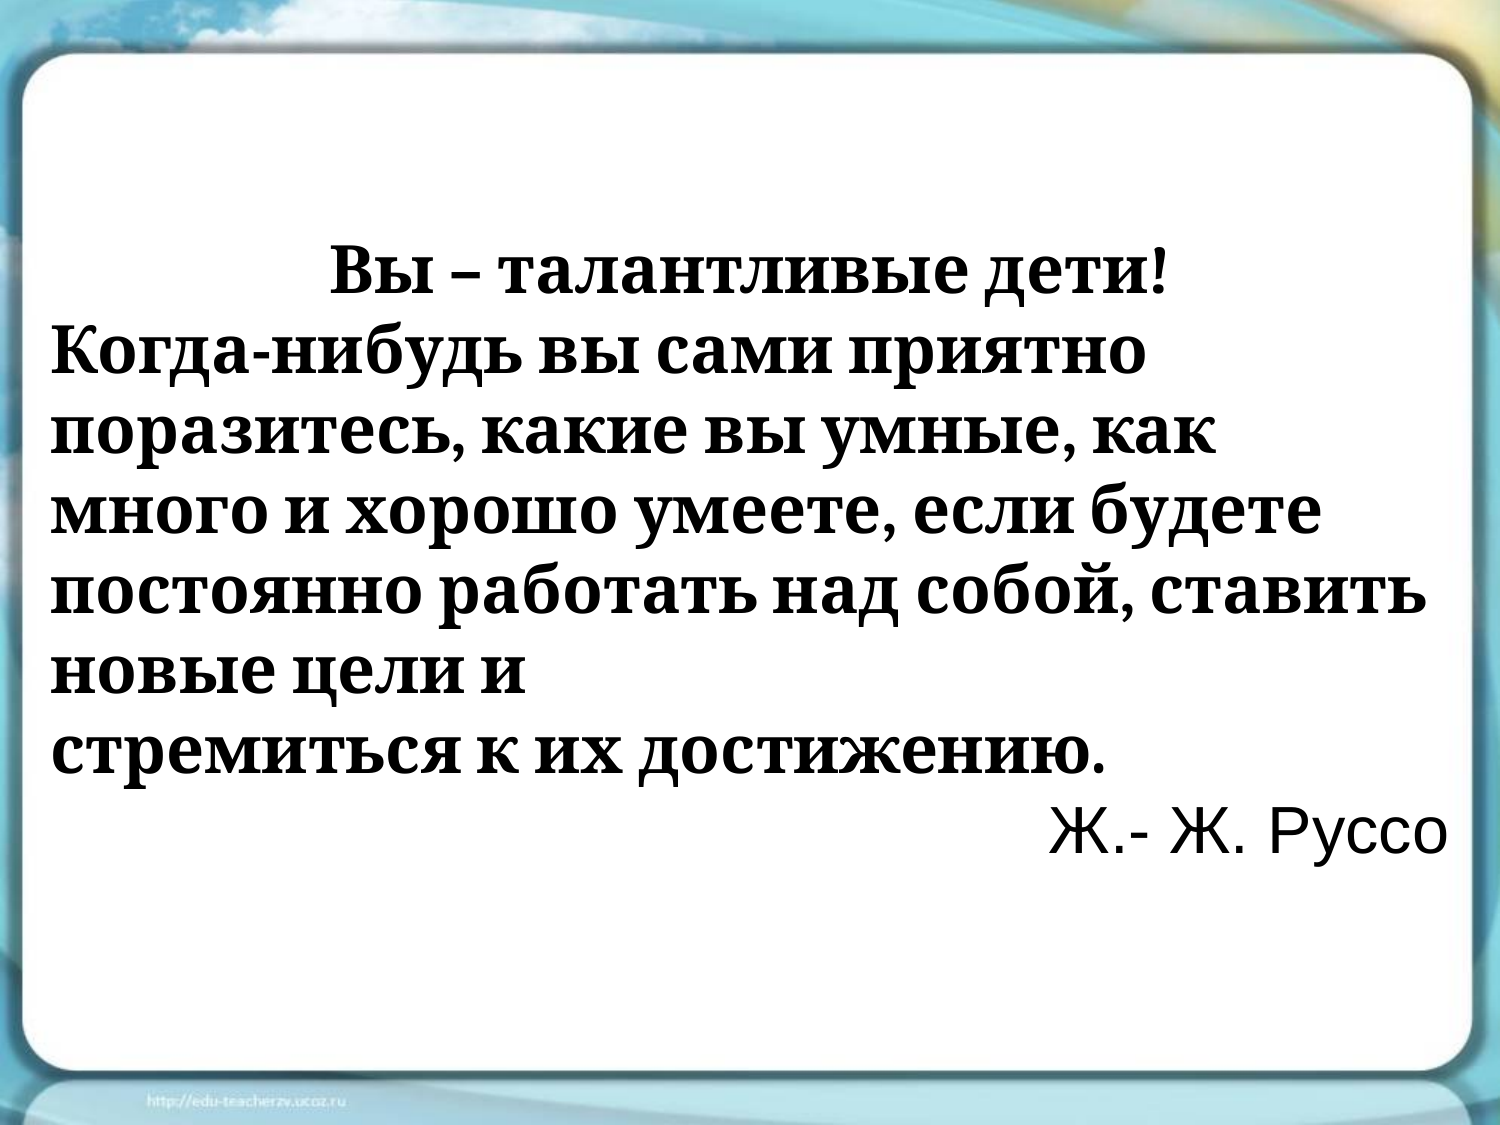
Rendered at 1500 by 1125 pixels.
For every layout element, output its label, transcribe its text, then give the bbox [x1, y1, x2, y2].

picture [0, 0, 1500, 1125]
text_box Вы – талантливые дети! Когда-нибудь вы сами приятно поразитесь, какие вы умные, как много и хорошо умеете, если будете постоянно работать над собой, ставить новые цели и стремиться к их достижению. Ж.- Ж. Руссо [35, 219, 1465, 875]
